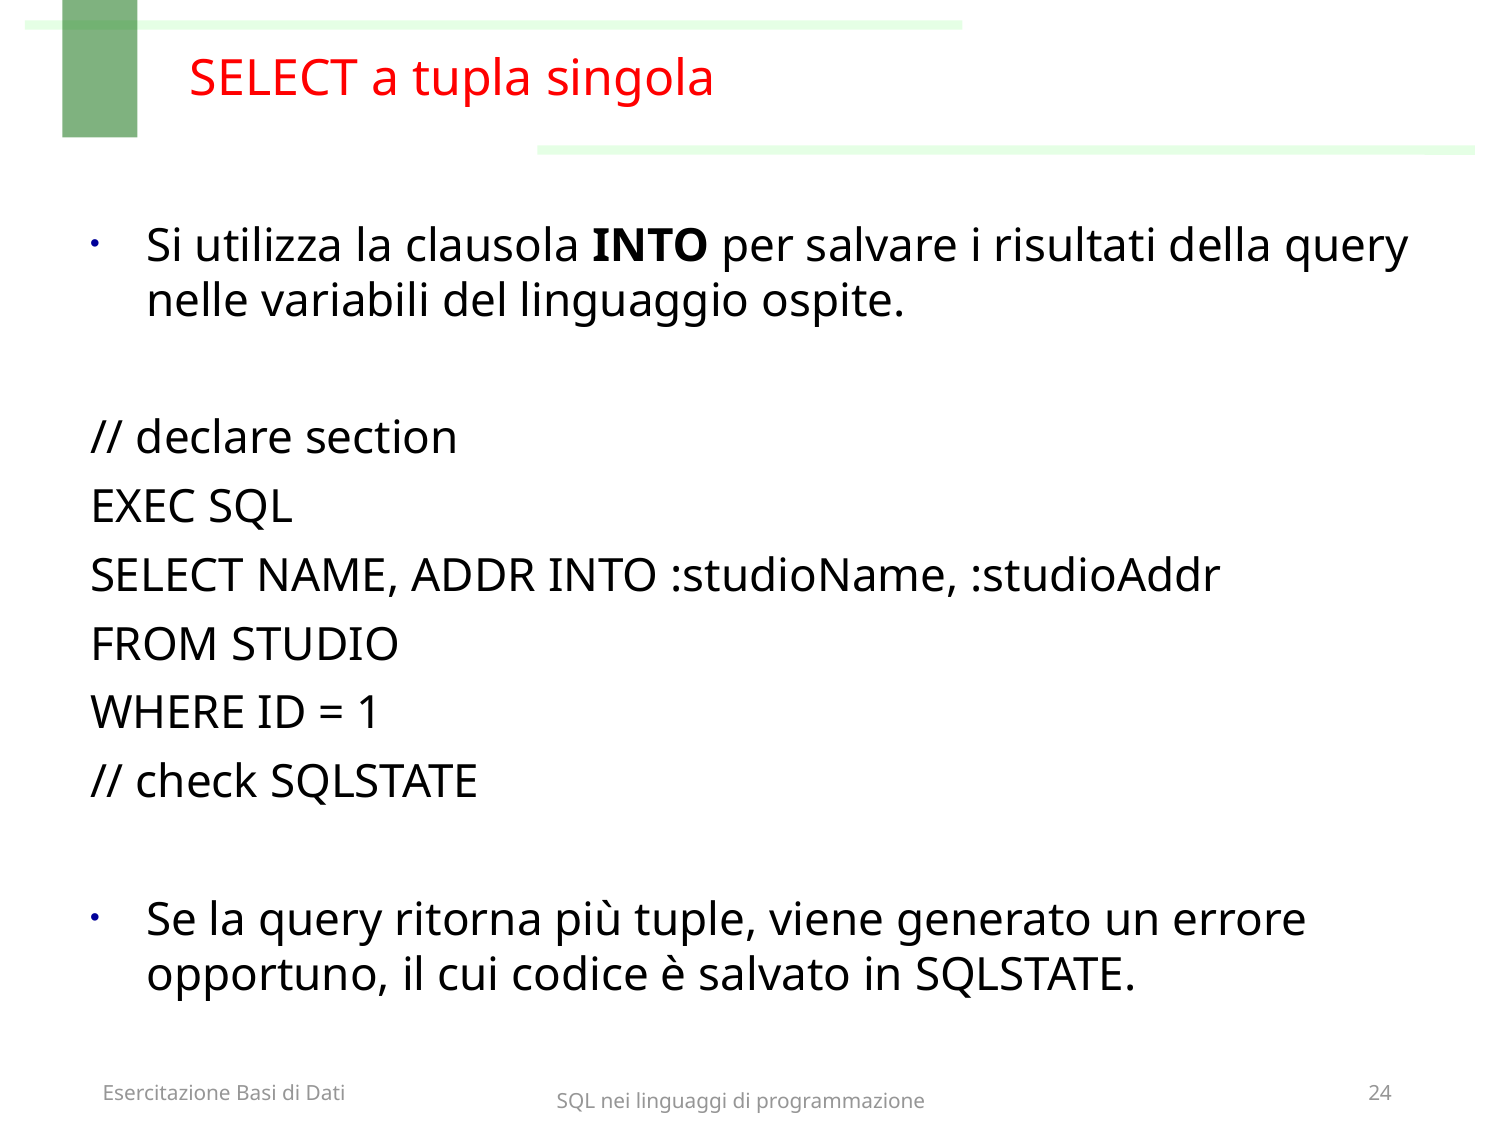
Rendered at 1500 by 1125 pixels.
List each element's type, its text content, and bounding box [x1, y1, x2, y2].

footer SQL nei linguaggi di programmazione [425, 1082, 1057, 1120]
list Si utilizza la clausola INTO per salvare i risultati della query nelle variabili del linguaggio ospite. // declare section EXEC SQL SELECT NAME, ADDR INTO :studioName, :studioAddr FROM STUDIO WHERE ID = 1 // check SQLSTATE Se la query ritorna più tuple, viene generato un errore opportuno, il cui codice è salvato in SQLSTATE. [75, 208, 1425, 845]
title SELECT a tupla singola [174, 24, 1425, 125]
